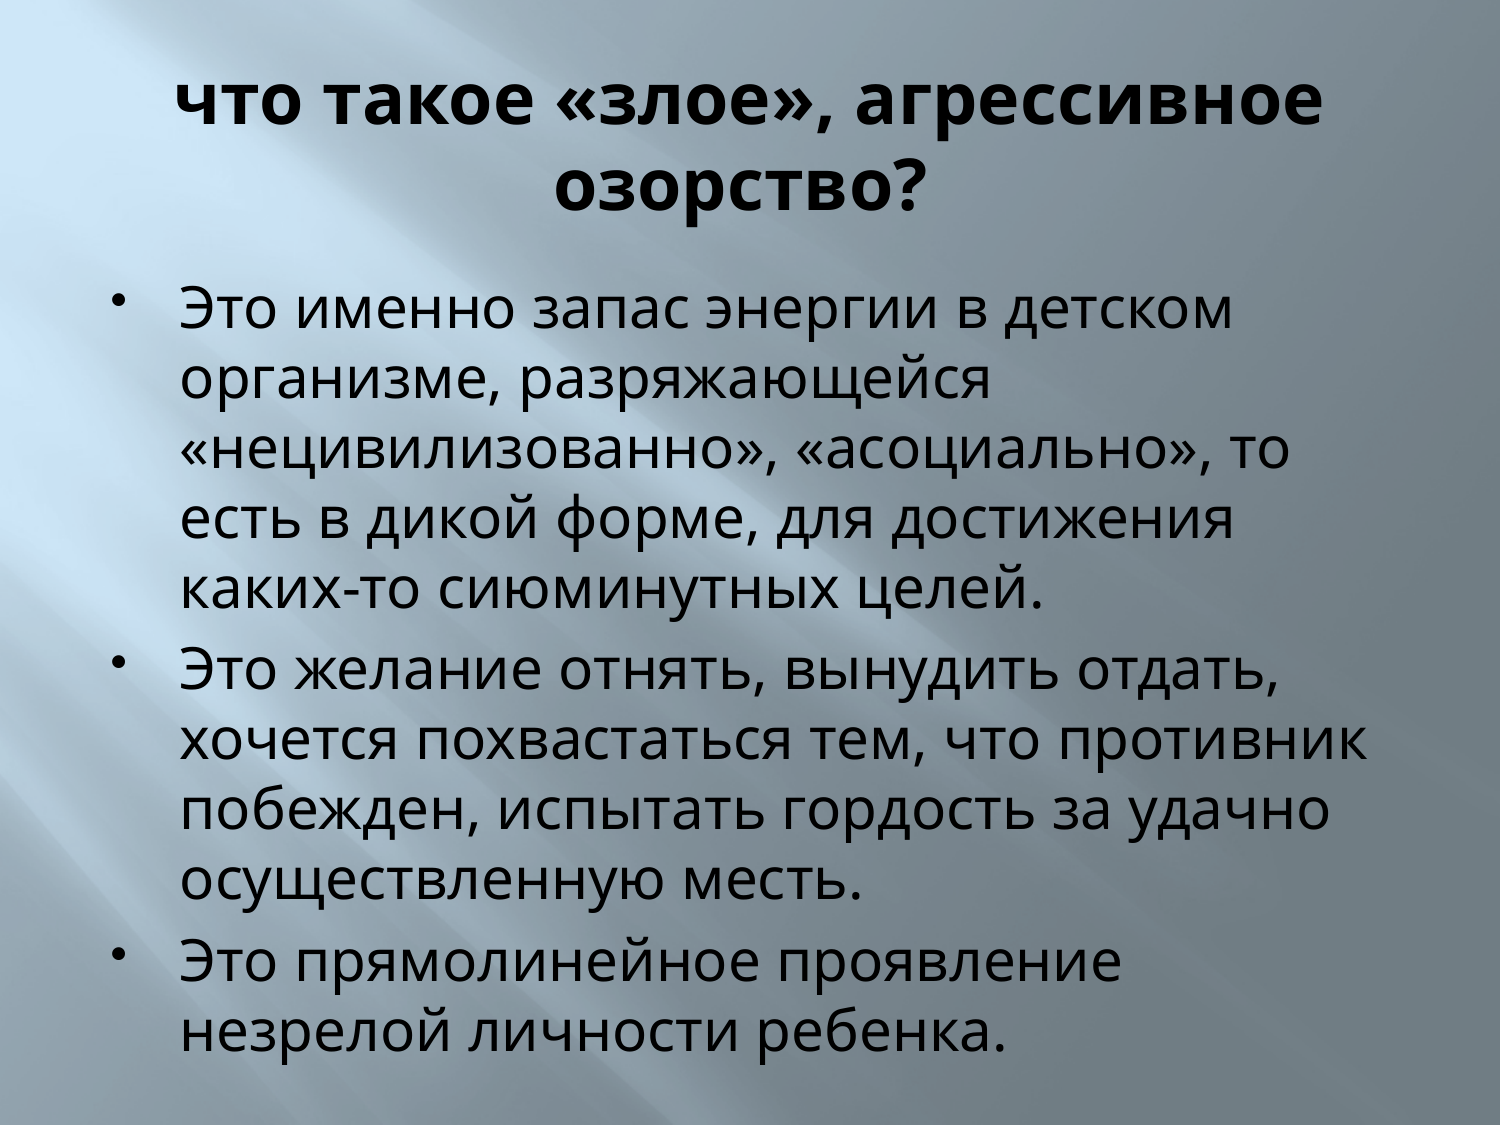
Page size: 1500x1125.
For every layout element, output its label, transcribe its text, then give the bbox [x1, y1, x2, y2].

title что такое «злое», агрессивное озорство? [75, 45, 1425, 233]
list Это именно запас энергии в детском организме, разряжающейся «нецивилизованно», «асоциально», то есть в дикой форме, для достижения каких-то сиюминутных целей. Это желание отнять, вынудить отдать, хочется похвастаться тем, что противник побежден, испытать гордость за удачно осуществленную месть. Это прямолинейное проявление незрелой личности ребенка. [75, 262, 1425, 1035]
